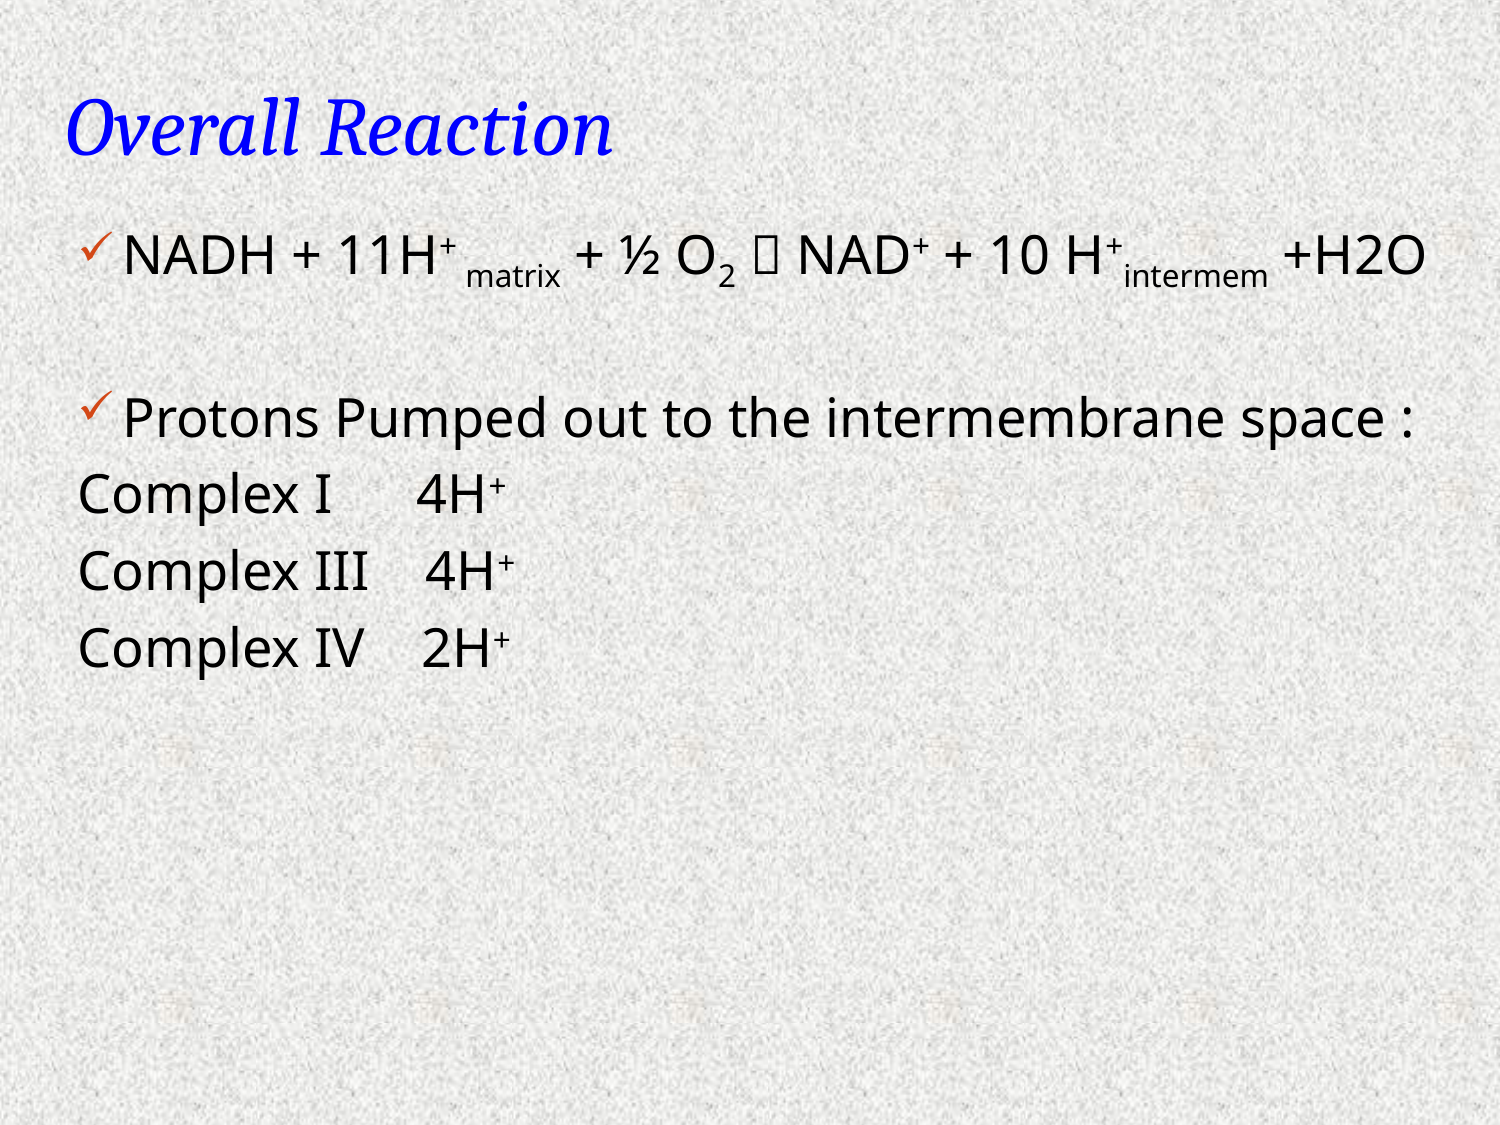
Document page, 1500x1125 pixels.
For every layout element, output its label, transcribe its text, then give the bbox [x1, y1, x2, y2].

picture [0, 0, 1500, 1125]
list NADH + 11H+ matrix + ½ O2  NAD+ + 10 H+intermem +H2O Protons Pumped out to the intermembrane space : Complex I 4H+ Complex III 4H+ Complex IV 2H+ [62, 212, 1475, 963]
title Overall Reaction [50, 0, 1325, 188]
